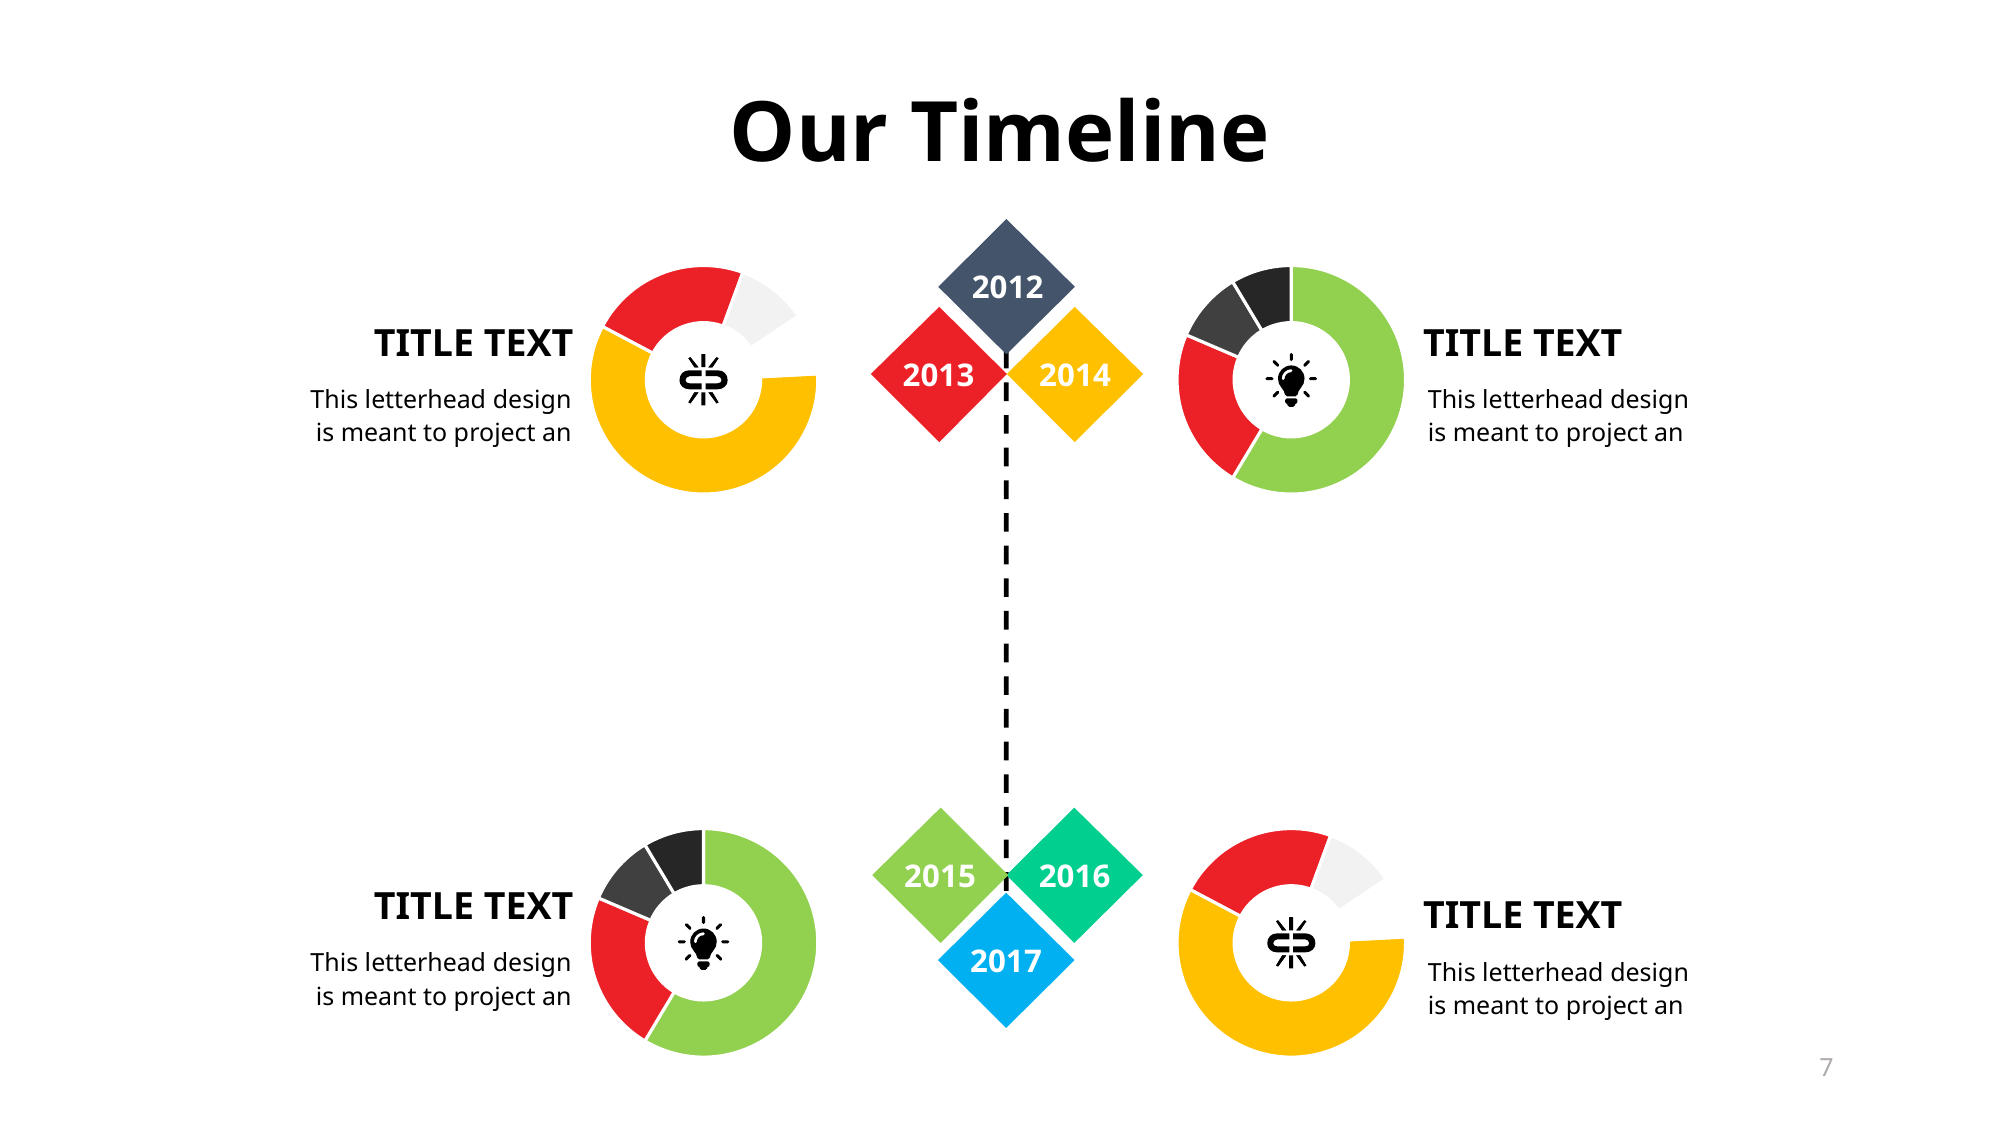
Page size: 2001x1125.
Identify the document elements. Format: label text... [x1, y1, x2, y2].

slide_number 7 [1790, 1042, 1863, 1094]
title Our Timeline [137, 78, 1863, 191]
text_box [293, 218, 1707, 1062]
